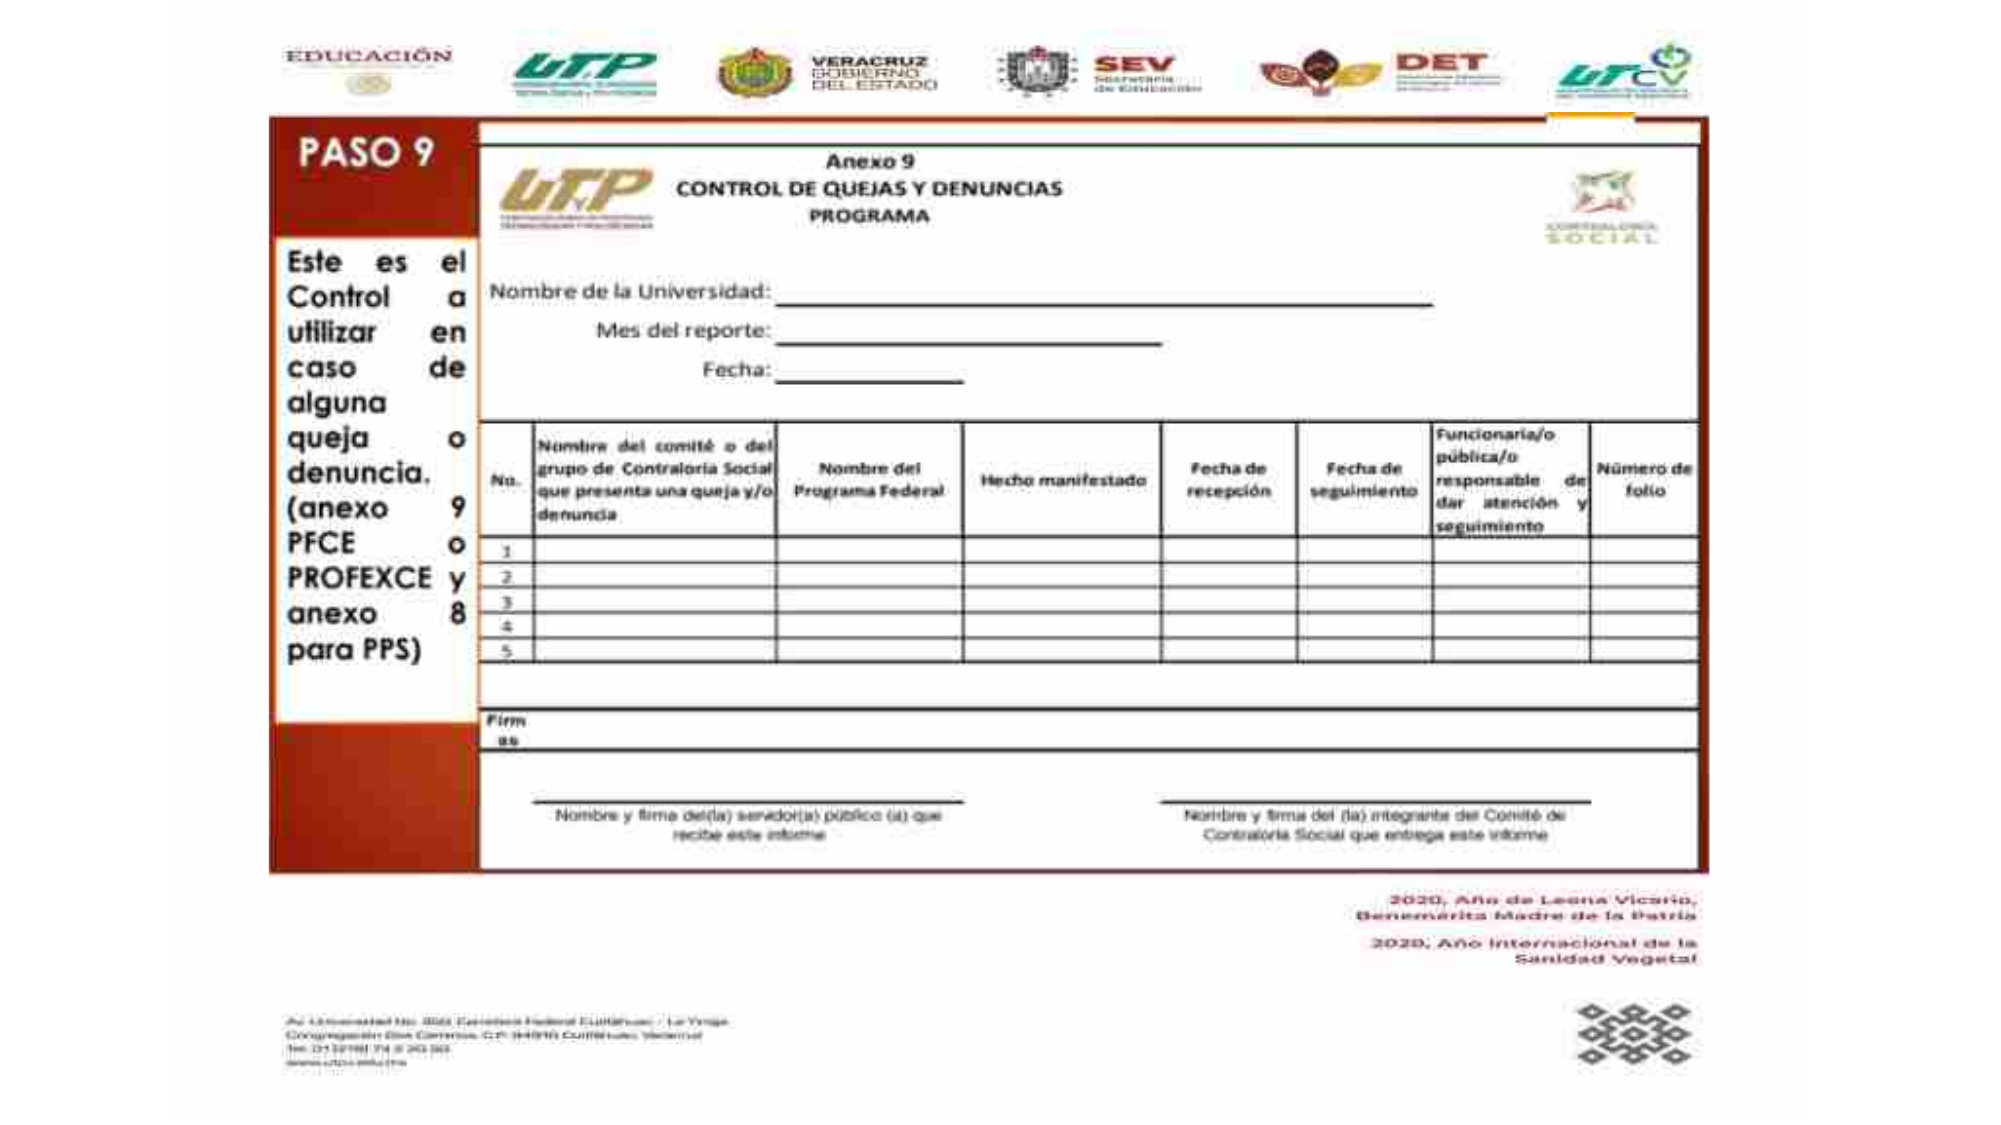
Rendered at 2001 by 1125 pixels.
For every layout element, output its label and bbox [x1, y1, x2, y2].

picture [173, 0, 1805, 1117]
